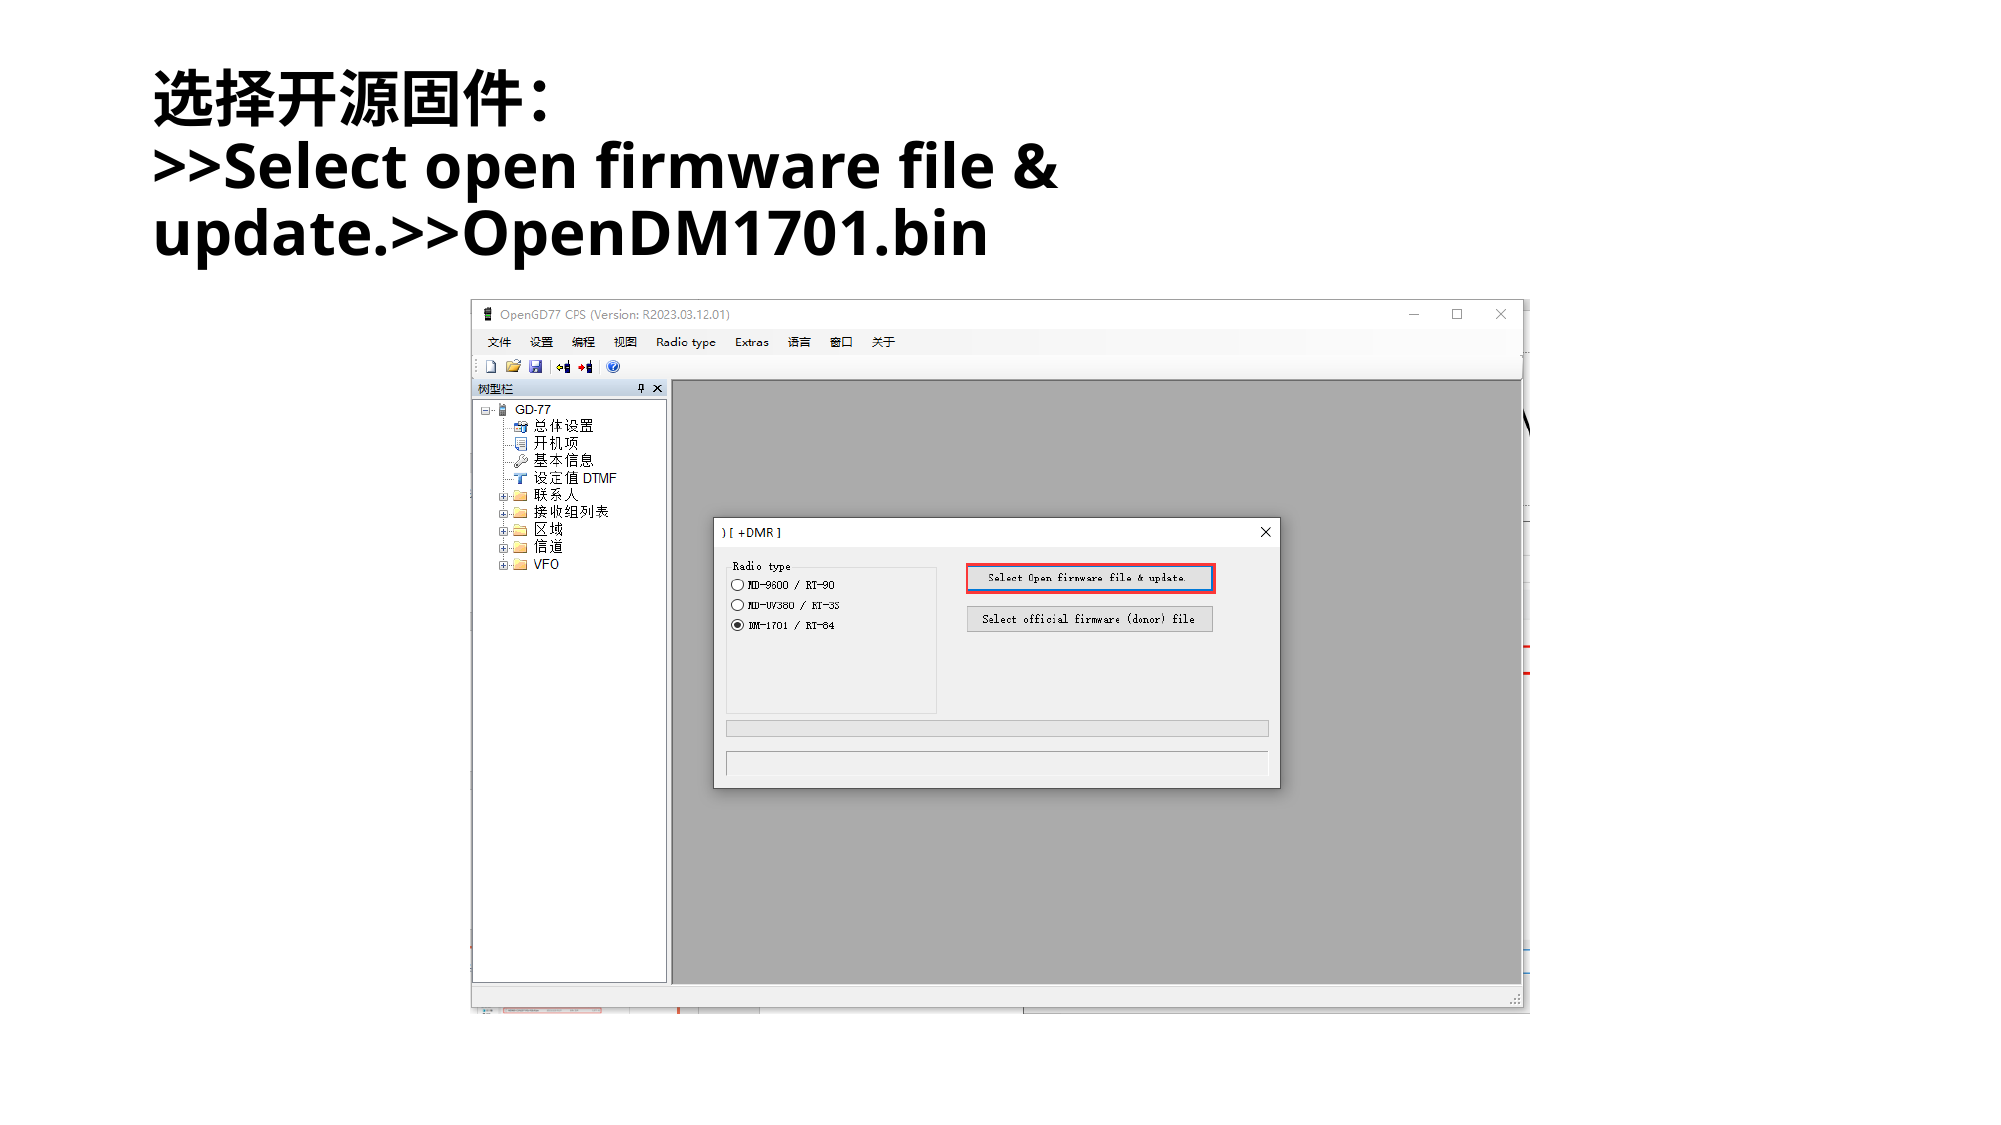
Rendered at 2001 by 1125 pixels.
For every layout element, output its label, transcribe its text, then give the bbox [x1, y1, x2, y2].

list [470, 299, 1530, 1014]
title 选择开源固件： >>Select open firmware file & update.>>OpenDM1701.bin [137, 59, 1863, 278]
